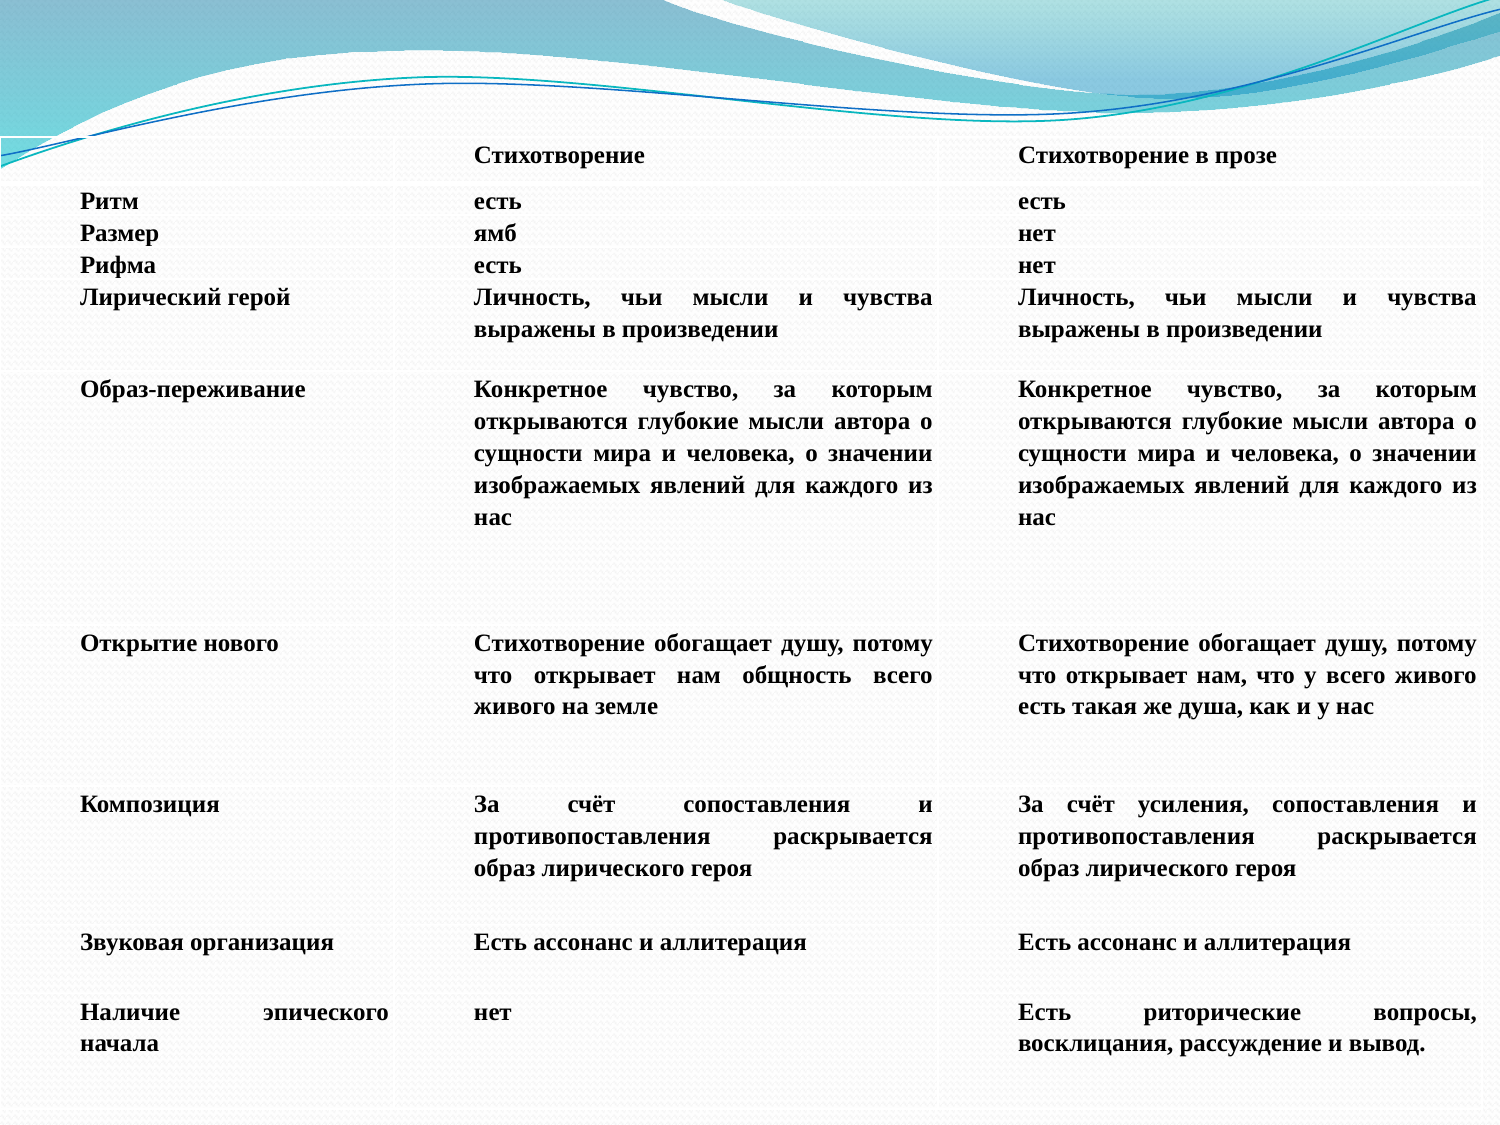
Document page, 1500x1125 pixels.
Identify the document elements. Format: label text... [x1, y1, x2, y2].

table_cell Есть риторические вопросы, восклицания, рассуждение и вывод. [939, 994, 1481, 1108]
table_cell За счёт усиления, сопоставления и противопоставления раскрывается образ лирического героя [939, 787, 1481, 924]
table_cell Размер [1, 216, 393, 246]
table_cell Стихотворение обогащает душу, потому что открывает нам, что у всего живого есть такая же душа, как и у нас [939, 626, 1481, 785]
table_cell Композиция [1, 787, 393, 924]
table_cell Лирический герой [1, 280, 393, 370]
table_header Стихотворение в прозе [939, 138, 1481, 181]
table_cell Рифма [1, 248, 393, 278]
table_cell нет [939, 248, 1481, 278]
table_cell есть [939, 186, 1481, 214]
table_cell Конкретное чувство, за которым открываются глубокие мысли автора о сущности мира и человека, о значении изображаемых явлений для каждого из нас [395, 372, 937, 624]
table_cell Есть ассонанс и аллитерация [395, 925, 937, 993]
table_cell Есть ассонанс и аллитерация [939, 925, 1481, 993]
table_cell нет [939, 216, 1481, 246]
table_cell есть [395, 248, 937, 278]
table_cell ямб [395, 216, 937, 246]
table_cell Личность, чьи мысли и чувства выражены в произведении [395, 280, 937, 370]
table_header Стихотворение [395, 138, 937, 181]
table_cell Стихотворение обогащает душу, потому что открывает нам общность всего живого на земле [395, 626, 937, 785]
table_cell Личность, чьи мысли и чувства выражены в произведении [939, 280, 1481, 370]
table_cell есть [395, 186, 937, 214]
table_cell Образ-переживание [1, 372, 393, 624]
table_cell За счёт сопоставления и противопоставления раскрывается образ лирического героя [395, 787, 937, 924]
table_cell Конкретное чувство, за которым открываются глубокие мысли автора о сущности мира и человека, о значении изображаемых явлений для каждого из нас [939, 372, 1481, 624]
table_header [1, 138, 393, 181]
table_cell Наличие эпического начала [1, 994, 393, 1108]
table_cell нет [395, 994, 937, 1108]
table_cell Ритм [1, 186, 393, 214]
table_cell Звуковая организация [1, 925, 393, 993]
table_cell Открытие нового [1, 626, 393, 785]
